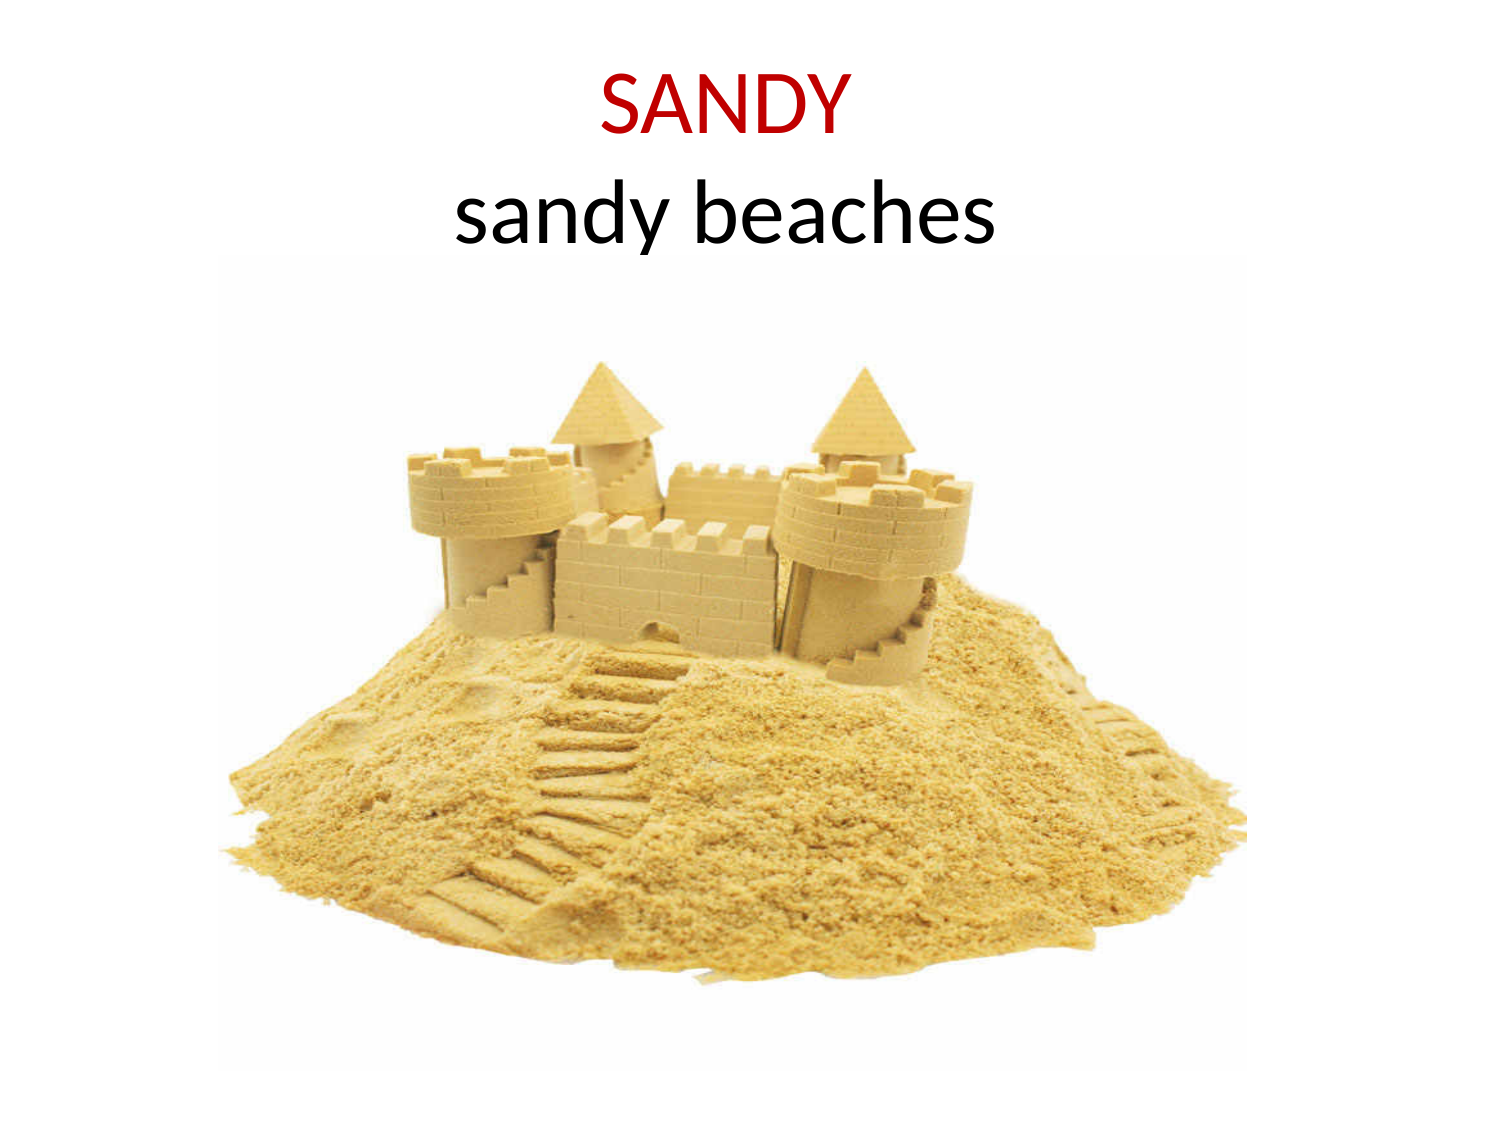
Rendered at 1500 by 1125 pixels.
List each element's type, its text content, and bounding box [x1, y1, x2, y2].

title SANDY sandy beaches [88, 30, 1364, 273]
picture [218, 255, 1247, 1071]
